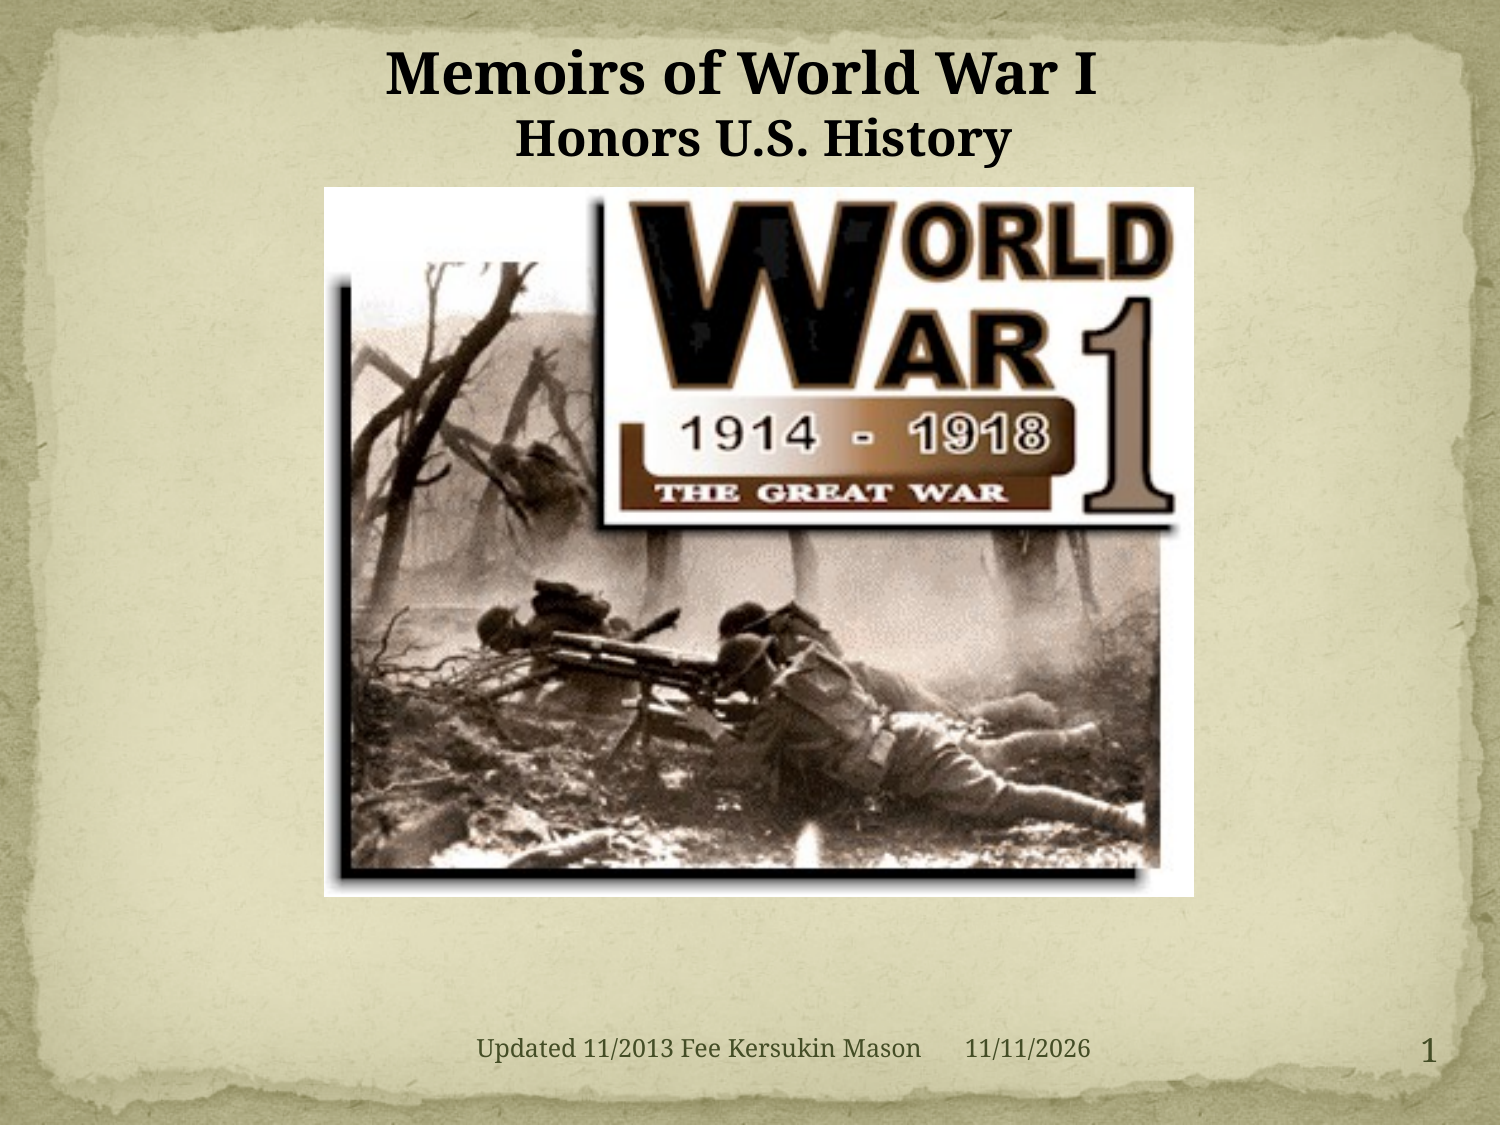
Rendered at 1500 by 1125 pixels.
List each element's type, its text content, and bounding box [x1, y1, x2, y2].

text_box Memoirs of World War I Honors U.S. History [60, 29, 1423, 217]
picture [324, 187, 1194, 897]
slide_number 1 [1379, 1014, 1480, 1089]
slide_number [950, 1017, 1375, 1081]
footer Updated 11/2013 Fee Kersukin Mason [350, 1017, 938, 1081]
